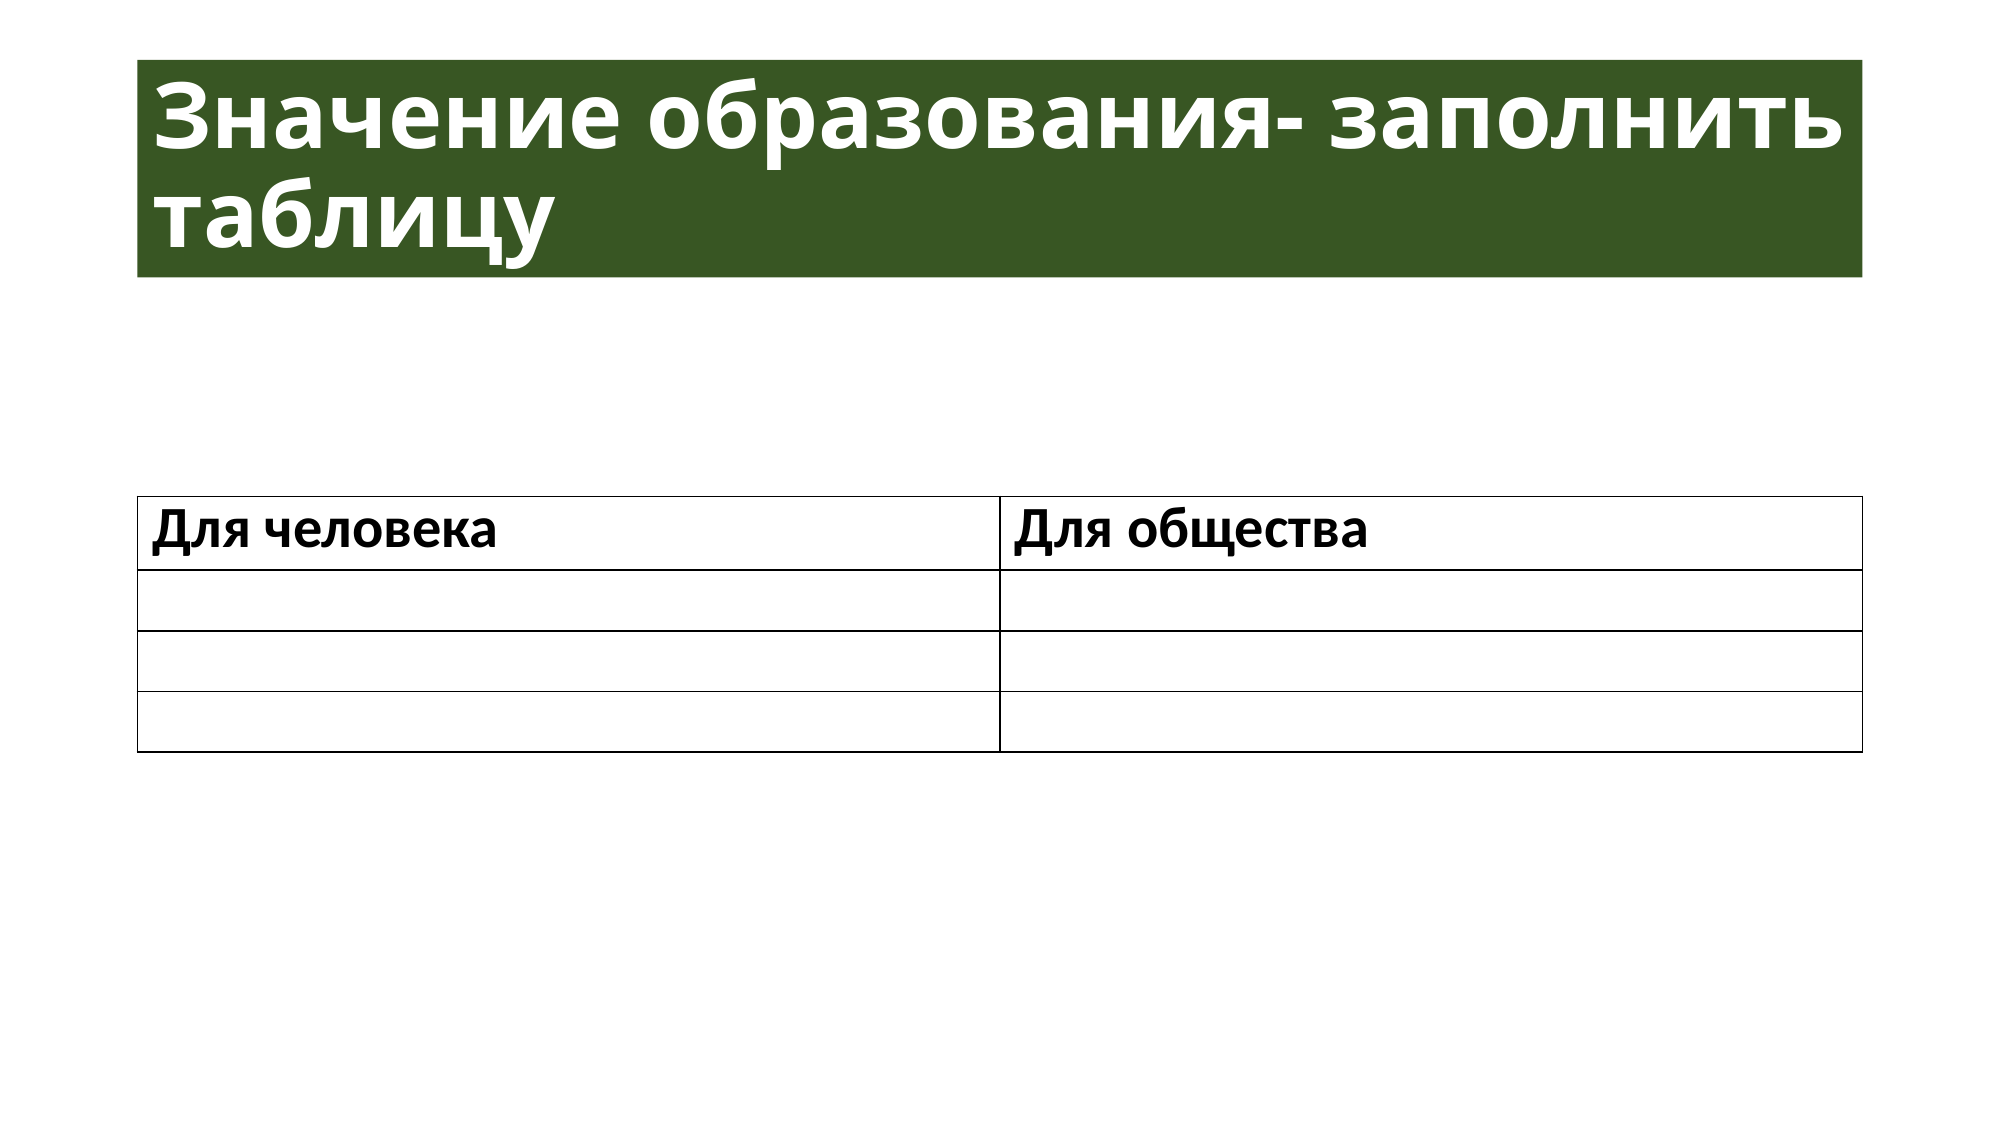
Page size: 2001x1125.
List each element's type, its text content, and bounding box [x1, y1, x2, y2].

table_cell [138, 692, 999, 751]
table_cell [138, 571, 999, 630]
table_cell [1001, 632, 1862, 691]
table_header Для общества [1001, 497, 1862, 569]
table_cell [1001, 571, 1862, 630]
table_cell [1001, 692, 1862, 751]
title Значение образования- заполнить таблицу [137, 59, 1863, 278]
table_header Для человека [138, 497, 999, 569]
table_cell [138, 632, 999, 691]
